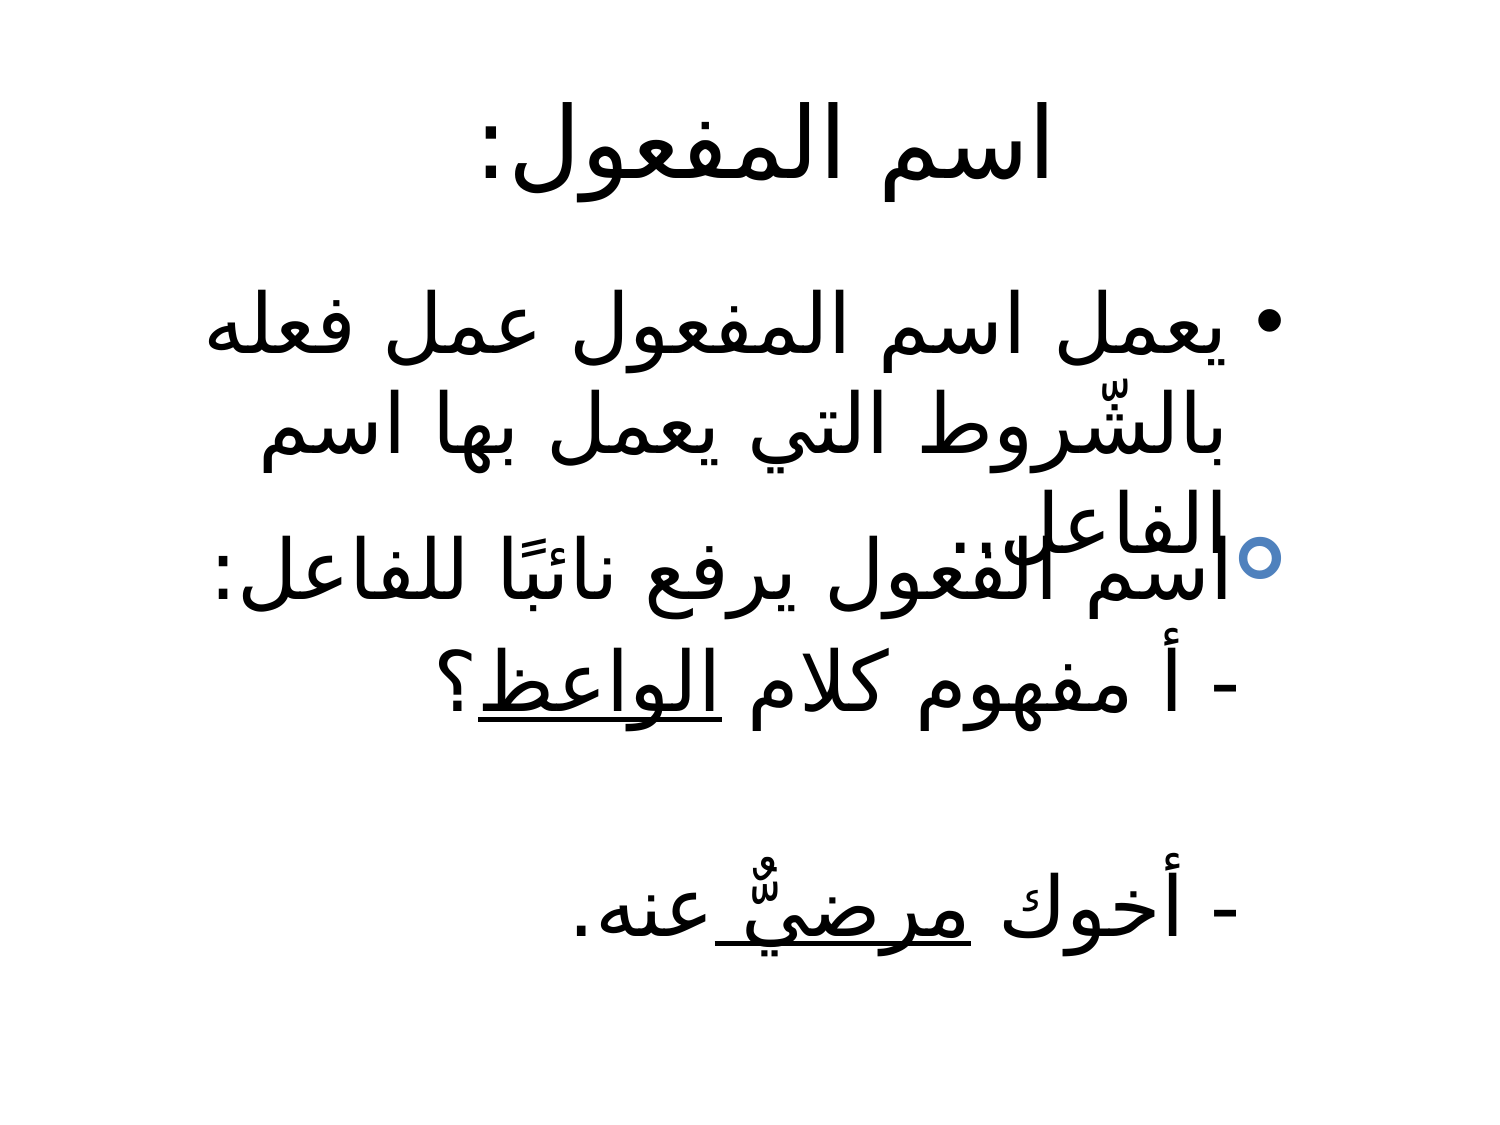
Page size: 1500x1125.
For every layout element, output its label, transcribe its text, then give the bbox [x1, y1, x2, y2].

title اسم المفعول: [75, 45, 1425, 233]
text_box اسم الفعول يرفع نائبًا للفاعل: - أ مفهوم كلام الواعظ؟ - أخوك مرضيٌّ عنه. [75, 508, 1301, 1125]
list يعمل اسم المفعول عمل فعله بالشّروط التي يعمل بها اسم الفاعل.. [75, 262, 1300, 411]
